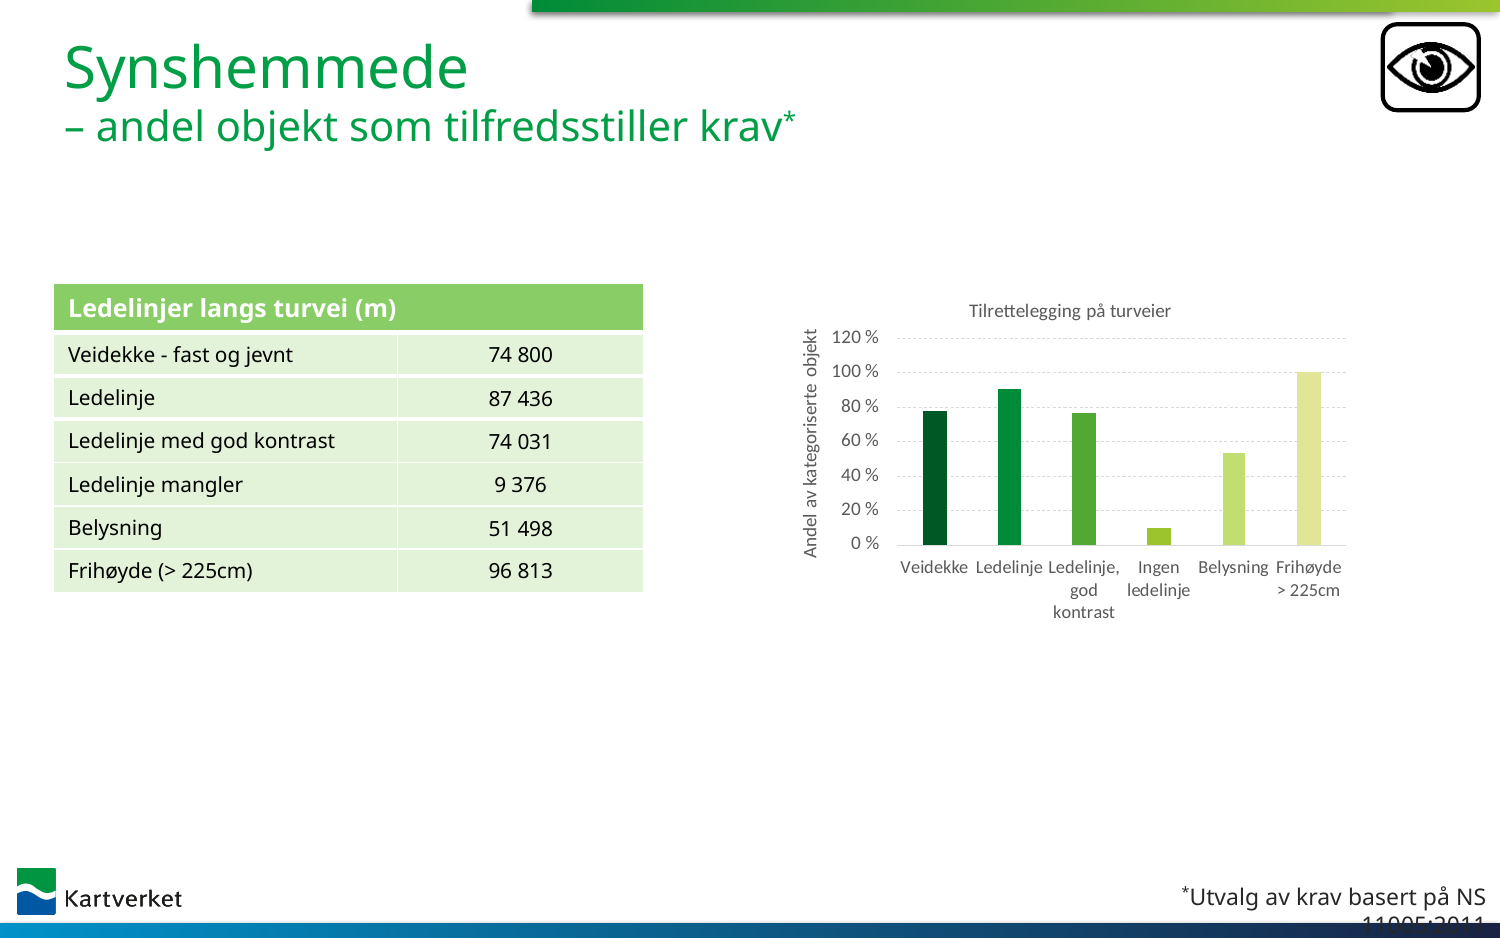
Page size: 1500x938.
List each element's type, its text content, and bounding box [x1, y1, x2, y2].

text_box *Utvalg av krav basert på NS 11005:2011 [1068, 873, 1500, 938]
table_cell Ledelinje med god kontrast [54, 421, 397, 462]
table_cell 74 031 [398, 421, 643, 462]
table_header Ledelinjer langs turvei (m) [54, 284, 643, 330]
table_cell 51 498 [398, 507, 643, 548]
table_cell Ledelinje [54, 378, 397, 417]
table_cell Belysning [54, 507, 397, 548]
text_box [1382, 24, 1480, 111]
table_cell 87 436 [398, 378, 643, 417]
table_cell 9 376 [398, 463, 643, 505]
picture [791, 291, 1349, 630]
table_cell Ledelinje mangler [54, 463, 397, 505]
table_cell Frihøyde (> 225cm) [54, 550, 397, 592]
text_box Synshemmede – andel objekt som tilfredsstiller krav* [49, 24, 1431, 158]
table_cell 74 800 [398, 335, 643, 374]
table_cell 96 813 [398, 550, 643, 592]
table_cell Veidekke - fast og jevnt [54, 335, 397, 374]
